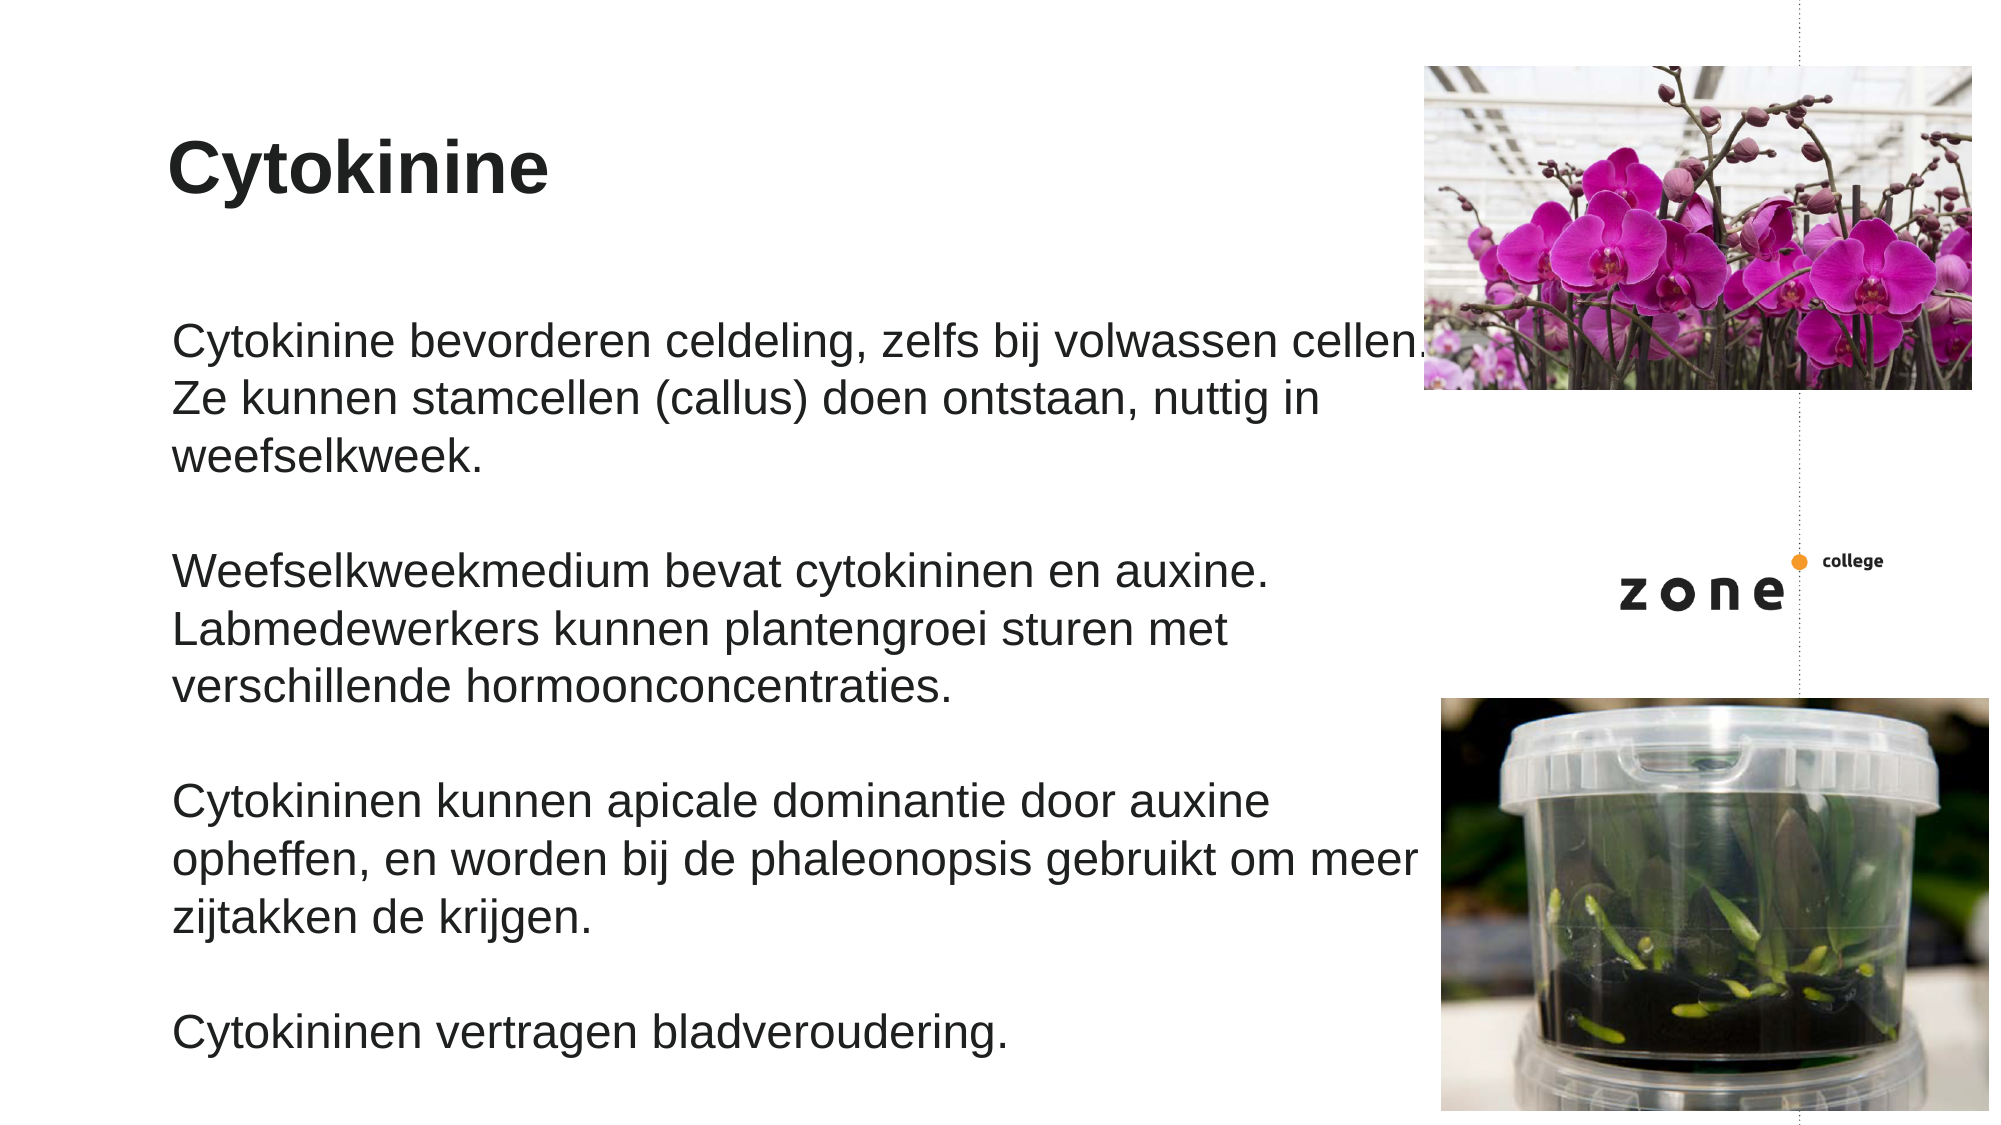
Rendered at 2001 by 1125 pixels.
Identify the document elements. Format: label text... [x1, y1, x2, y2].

list Cytokinine bevorderen celdeling, zelfs bij volwassen cellen. Ze kunnen stamcellen (callus) doen ontstaan, nuttig in weefselkweek. Weefselkweekmedium bevat cytokininen en auxine. Labmedewerkers kunnen plantengroei sturen met verschillende hormoonconcentraties. Cytokininen kunnen apicale dominantie door auxine opheffen, en worden bij de phaleonopsis gebruikt om meer zijtakken de krijgen. Cytokininen vertragen bladveroudering. [171, 309, 1442, 1059]
picture [1424, 0, 2001, 1125]
title Cytokinine [167, 128, 1424, 256]
